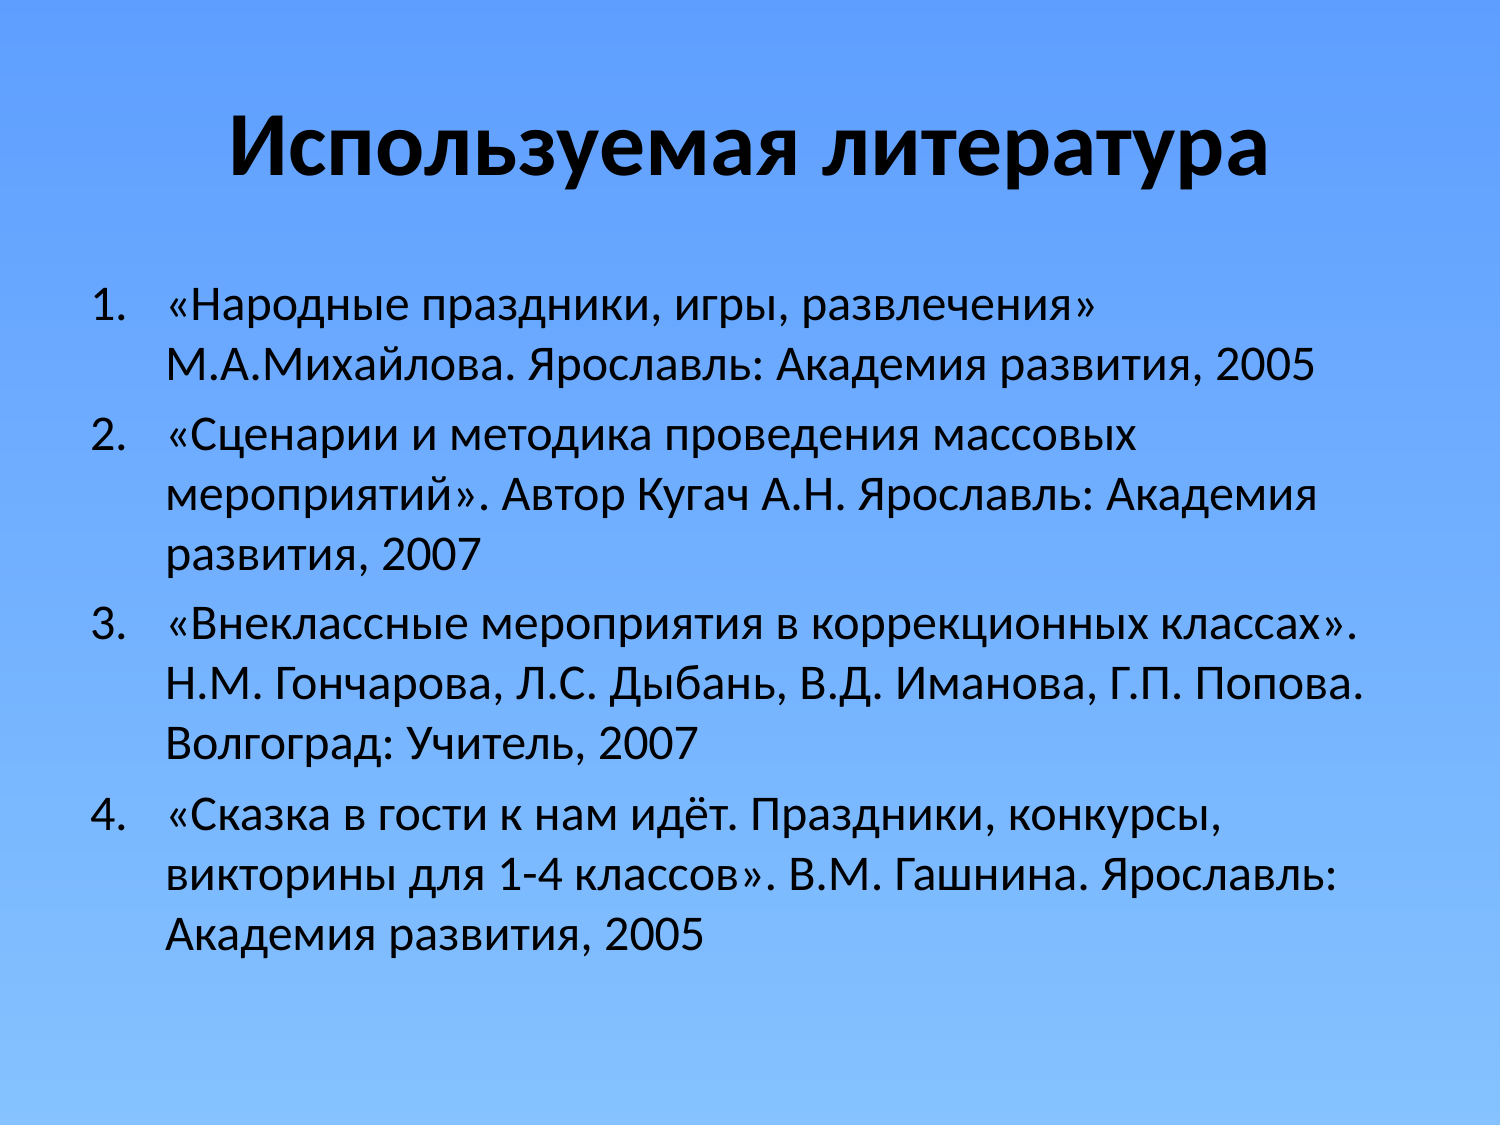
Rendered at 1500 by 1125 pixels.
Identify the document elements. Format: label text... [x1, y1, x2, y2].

list «Народные праздники, игры, развлечения» М.А.Михайлова. Ярославль: Академия развития, 2005 «Сценарии и методика проведения массовых мероприятий». Автор Кугач А.Н. Ярославль: Академия развития, 2007 «Внеклассные мероприятия в коррекционных классах». Н.М. Гончарова, Л.С. Дыбань, В.Д. Иманова, Г.П. Попова. Волгоград: Учитель, 2007 «Сказка в гости к нам идёт. Праздники, конкурсы, викторины для 1-4 классов». В.М. Гашнина. Ярославль: Академия развития, 2005 [75, 262, 1425, 1005]
title Используемая литература [75, 45, 1425, 233]
